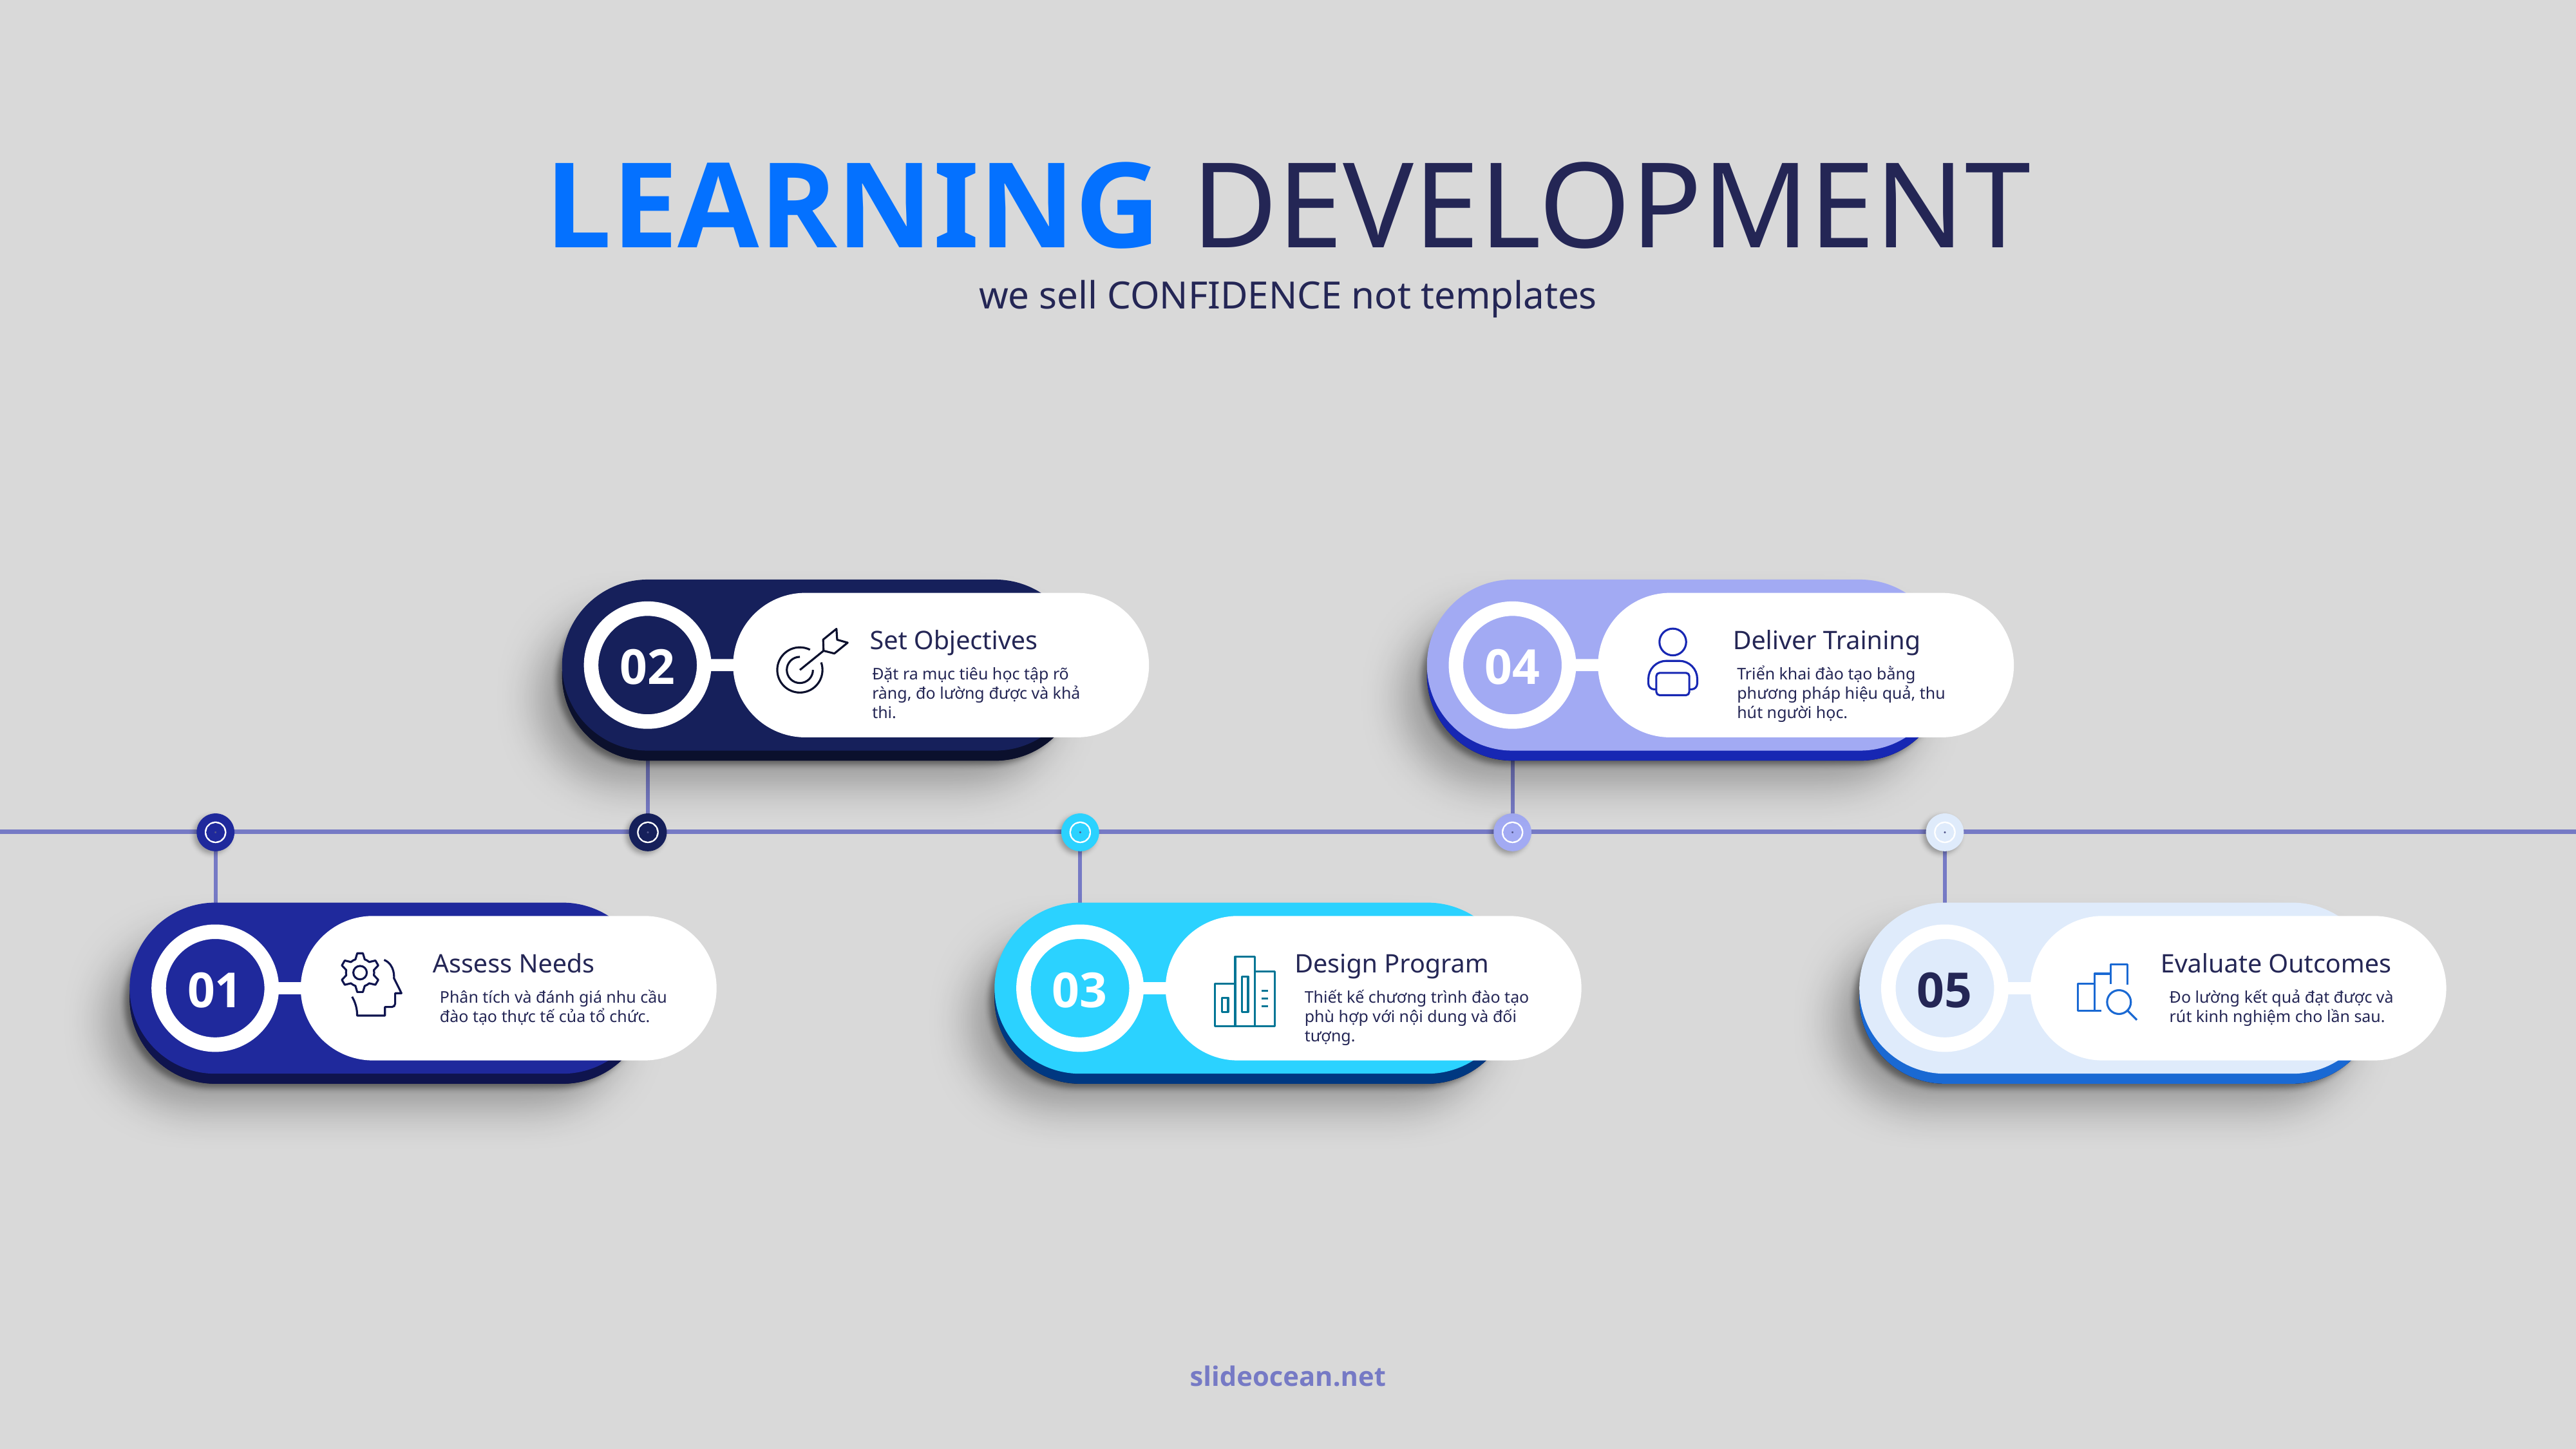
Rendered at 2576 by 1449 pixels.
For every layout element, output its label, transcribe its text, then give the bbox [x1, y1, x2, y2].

text_box we sell CONFIDENCE not templates [969, 266, 1607, 321]
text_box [562, 579, 1081, 761]
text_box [129, 902, 649, 1084]
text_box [994, 902, 1513, 1084]
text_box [1859, 902, 2378, 1084]
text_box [1426, 579, 1946, 761]
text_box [1065, 817, 1095, 902]
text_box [1294, 942, 1551, 1051]
text_box LEARNING DEVELOPMENT [535, 125, 2041, 276]
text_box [583, 592, 1150, 738]
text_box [1727, 618, 1983, 728]
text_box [1497, 761, 1528, 848]
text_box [632, 761, 663, 848]
text_box slideocean.net [1180, 1354, 1396, 1397]
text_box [862, 618, 1118, 708]
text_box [200, 817, 231, 902]
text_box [1929, 817, 1960, 902]
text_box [1880, 915, 2447, 1061]
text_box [1448, 592, 2014, 738]
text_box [1016, 915, 1582, 1061]
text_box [2159, 942, 2415, 1032]
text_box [151, 915, 717, 1061]
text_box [430, 942, 686, 1032]
